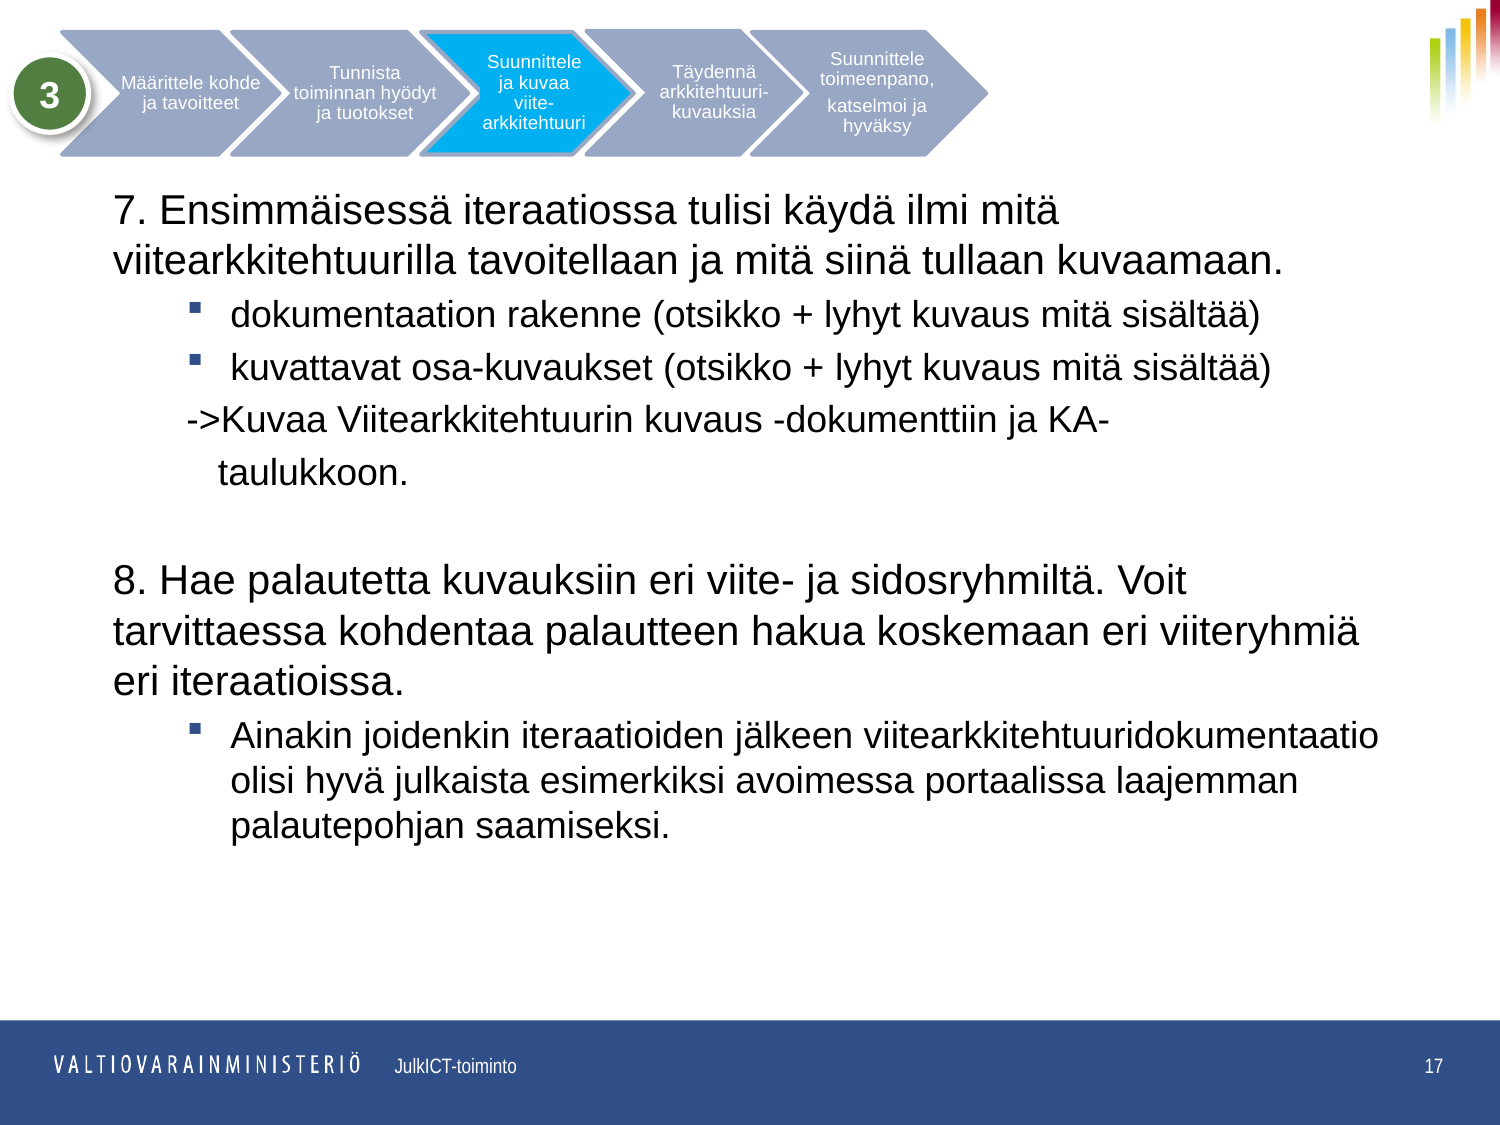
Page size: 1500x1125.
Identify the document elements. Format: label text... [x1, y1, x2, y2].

slide_number 17 [1379, 1045, 1459, 1081]
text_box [288, 0, 412, 212]
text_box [631, 0, 756, 201]
list 7. Ensimmäisessä iteraatiossa tulisi käydä ilmi mitä viitearkkitehtuurilla tavoitellaan ja mitä siinä tullaan kuvaamaan. dokumentaation rakenne (otsikko + lyhyt kuvaus mitä sisältää) kuvattavat osa-kuvaukset (otsikko + lyhyt kuvaus mitä sisältää) ->Kuvaa Viitearkkitehtuurin kuvaus -dokumenttiin ja KA- taulukkoon. 8. Hae palautetta kuvauksiin eri viite- ja sidosryhmiltä. Voit tarvittaessa kohdentaa palautteen hakua koskemaan eri viiteryhmiä eri iteraatioissa. Ainakin joidenkin iteraatioiden jälkeen viitearkkitehtuuridokumentaatio olisi hyvä julkaista esimerkiksi avoimessa portaalissa laajemman palautepohjan saamiseksi. [97, 174, 1403, 1024]
picture [1430, 0, 1500, 143]
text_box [807, 0, 931, 211]
text_box 3 [10, 54, 89, 133]
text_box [109, 0, 233, 203]
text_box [465, 0, 589, 200]
